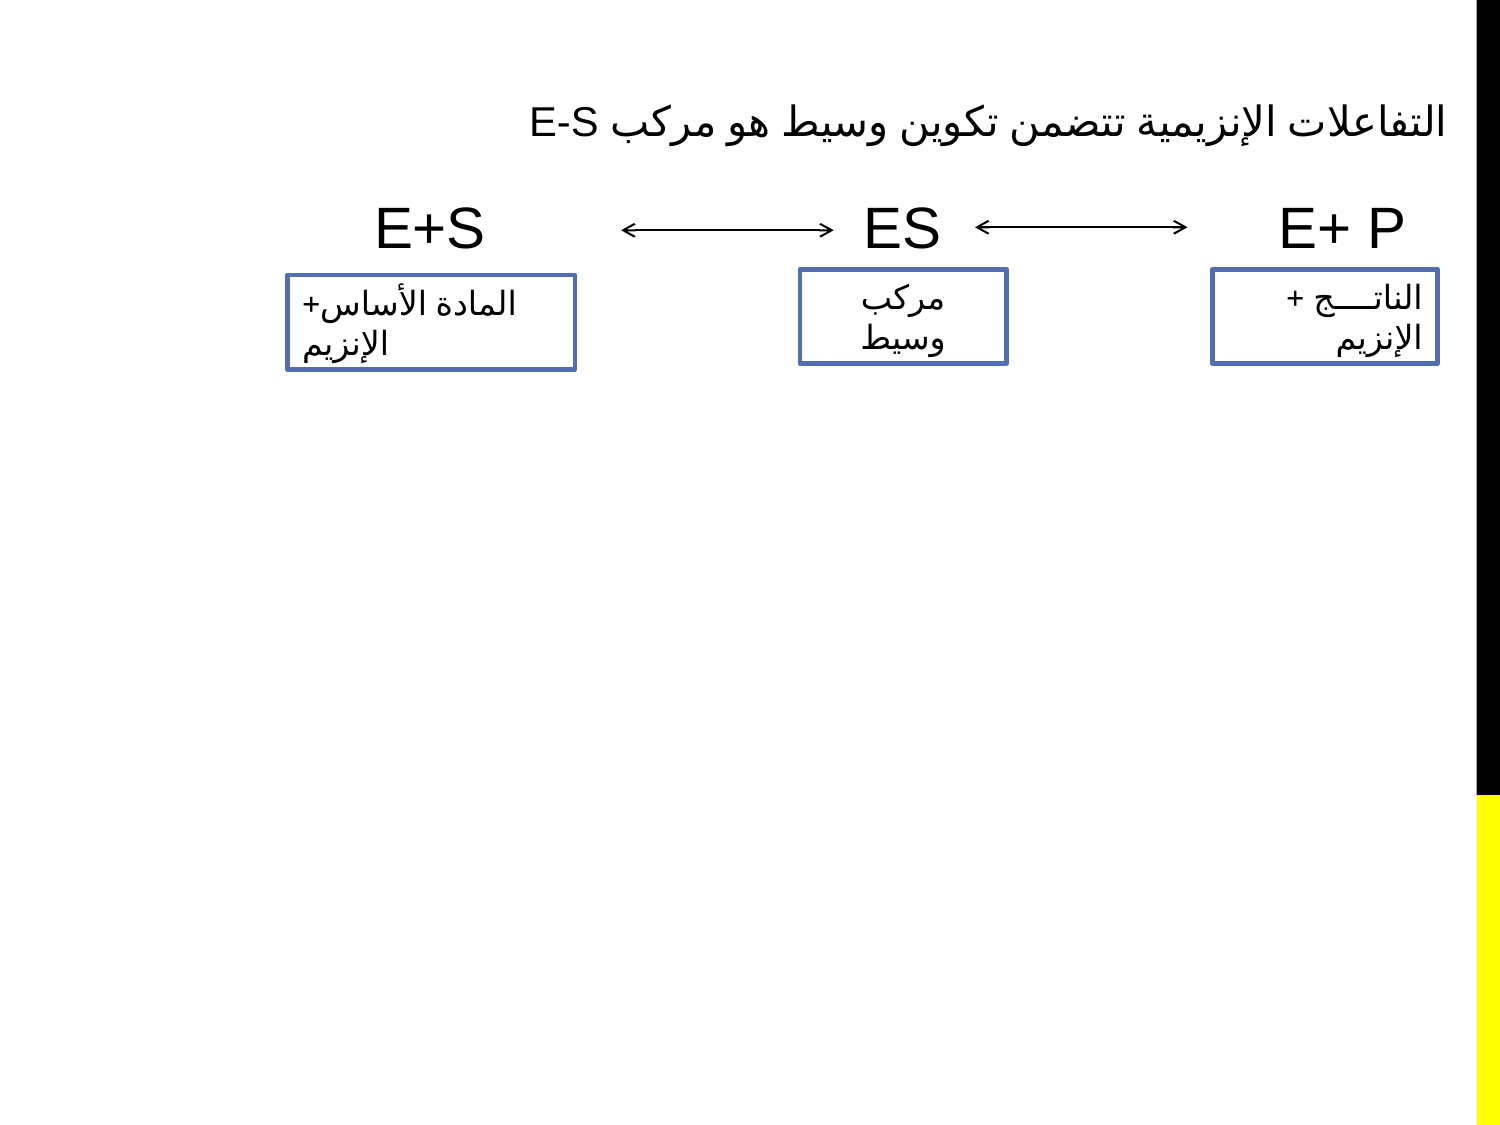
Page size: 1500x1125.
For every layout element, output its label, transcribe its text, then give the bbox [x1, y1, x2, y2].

text_box المادة الأساس+ الإنزيم [285, 273, 577, 372]
text_box الناتــــج + الإنزيم [1210, 267, 1440, 366]
text_box مركب وسيط [798, 267, 1009, 366]
text_box E-S التفاعلات الإنزيمية تتضمن تكوين وسيط هو مركب E+S ES E+ P [212, 87, 1463, 268]
